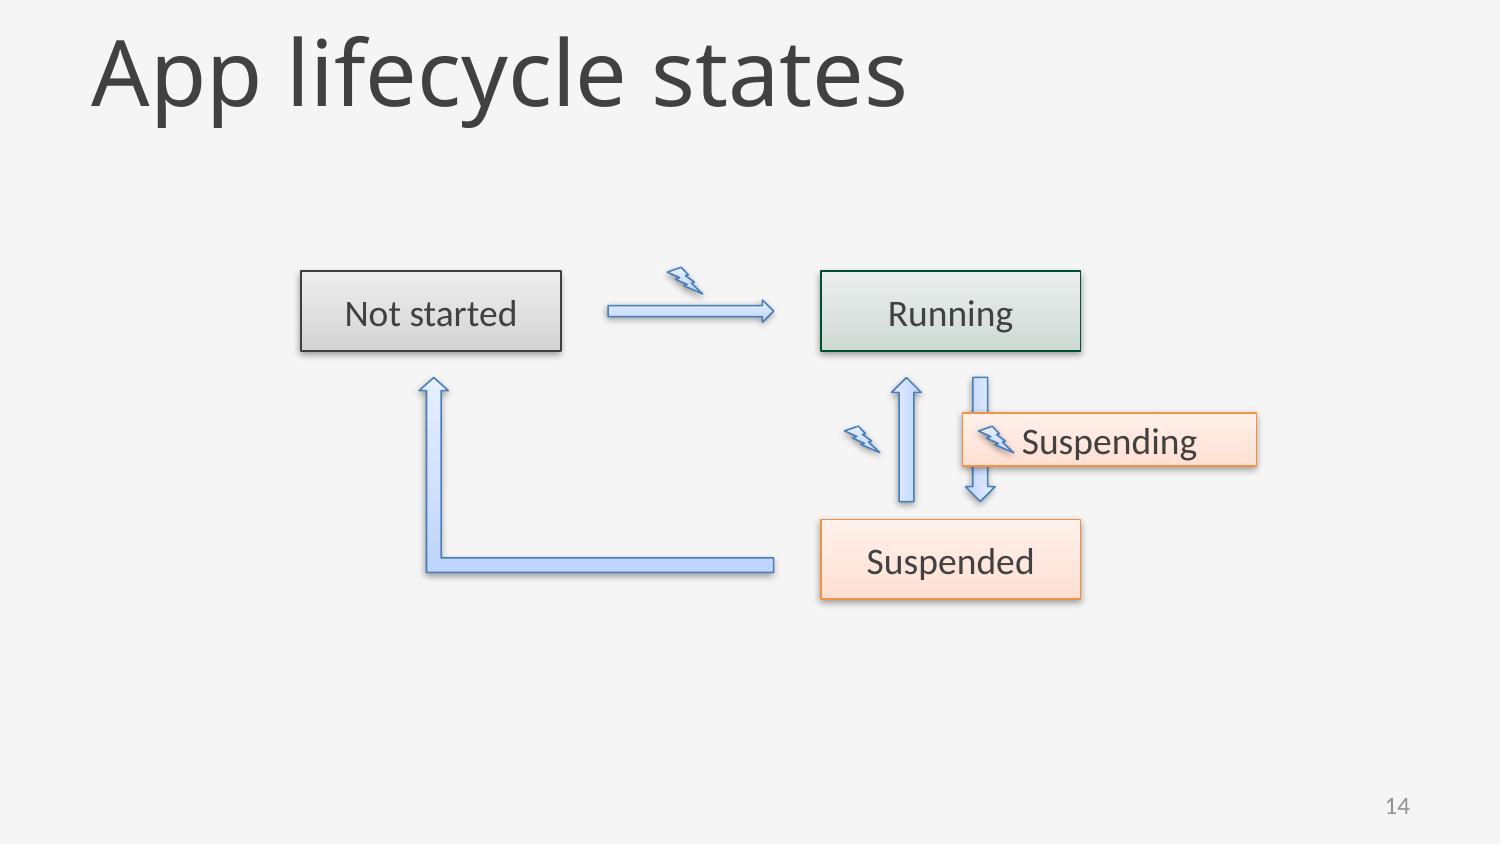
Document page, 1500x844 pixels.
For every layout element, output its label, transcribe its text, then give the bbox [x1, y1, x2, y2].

text_box Suspended [820, 519, 1081, 600]
text_box [977, 425, 1015, 454]
slide_number 14 [1316, 782, 1425, 827]
text_box Not started [300, 270, 562, 352]
text_box Suspending [962, 412, 1257, 467]
text_box Running [820, 270, 1081, 352]
text_box [890, 377, 922, 503]
text_box [843, 425, 881, 454]
text_box [418, 376, 775, 574]
text_box [964, 475, 996, 502]
text_box [607, 299, 775, 323]
text_box [972, 376, 989, 410]
text_box [666, 266, 704, 295]
title App lifecycle states [76, 0, 1424, 141]
